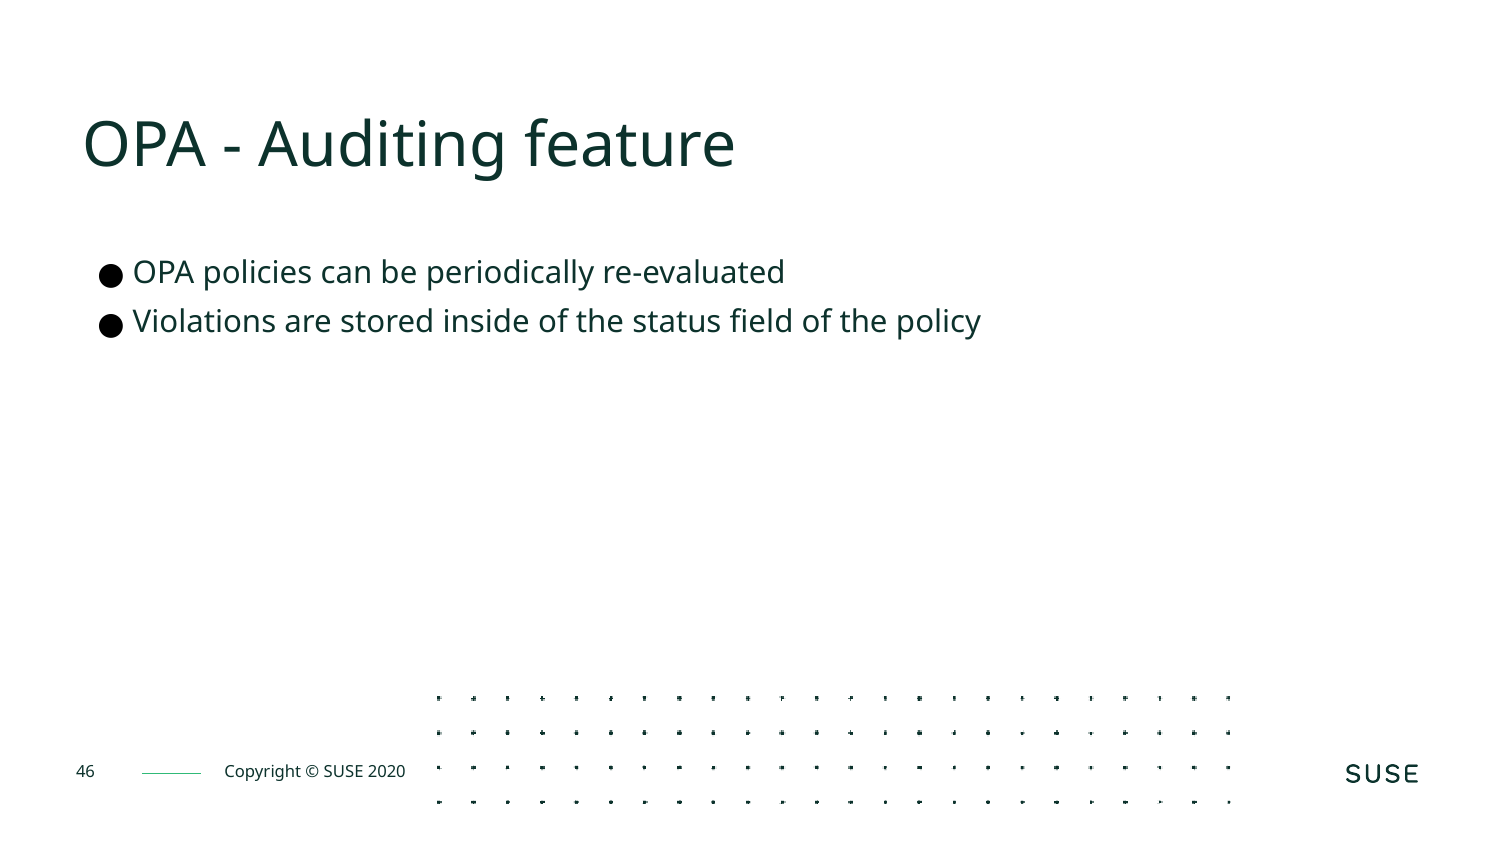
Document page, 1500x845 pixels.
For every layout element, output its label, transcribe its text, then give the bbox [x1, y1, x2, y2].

picture [437, 696, 1255, 815]
text_box OPA - Auditing feature [82, 103, 1453, 260]
picture [1346, 764, 1418, 783]
text_box OPA policies can be periodically re-evaluated Violations are stored inside of the status field of the policy [82, 244, 1299, 695]
